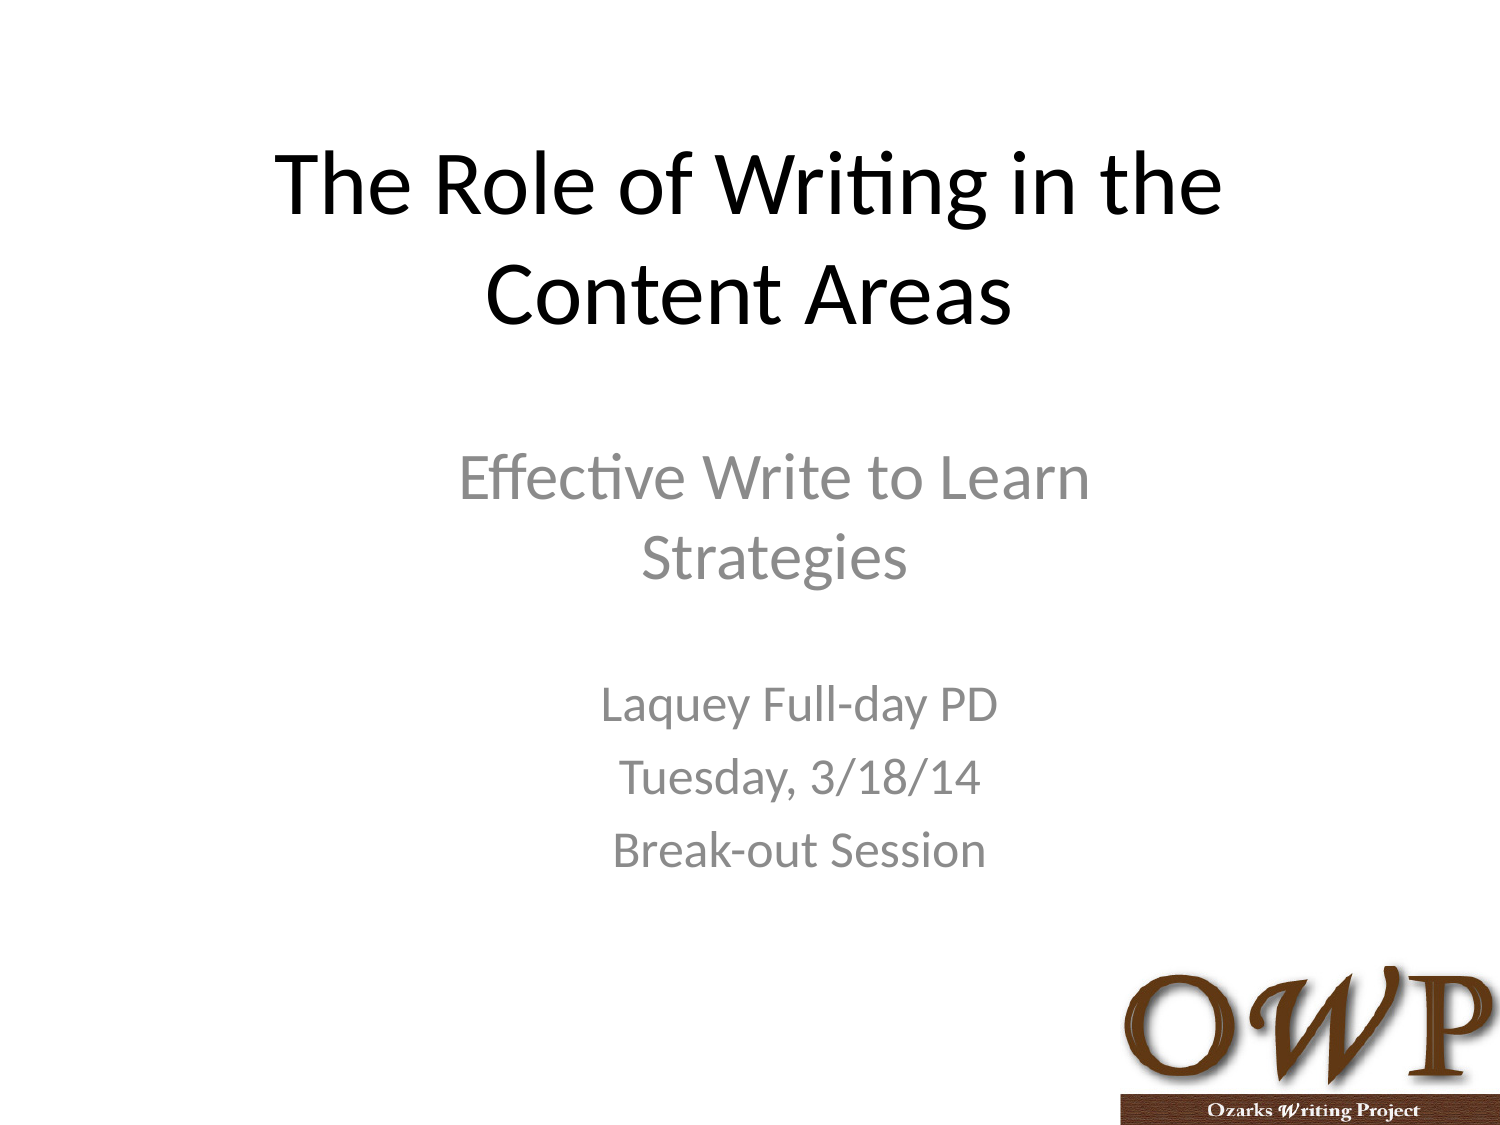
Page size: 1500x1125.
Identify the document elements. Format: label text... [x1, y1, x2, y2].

picture [1120, 957, 1500, 1125]
text_box Laquey Full-day PD Tuesday, 3/18/14 Break-out Session [424, 662, 1175, 888]
title The Role of Writing in the Content Areas [112, 112, 1388, 354]
subtitle Effective Write to Learn Strategies [399, 425, 1150, 650]
